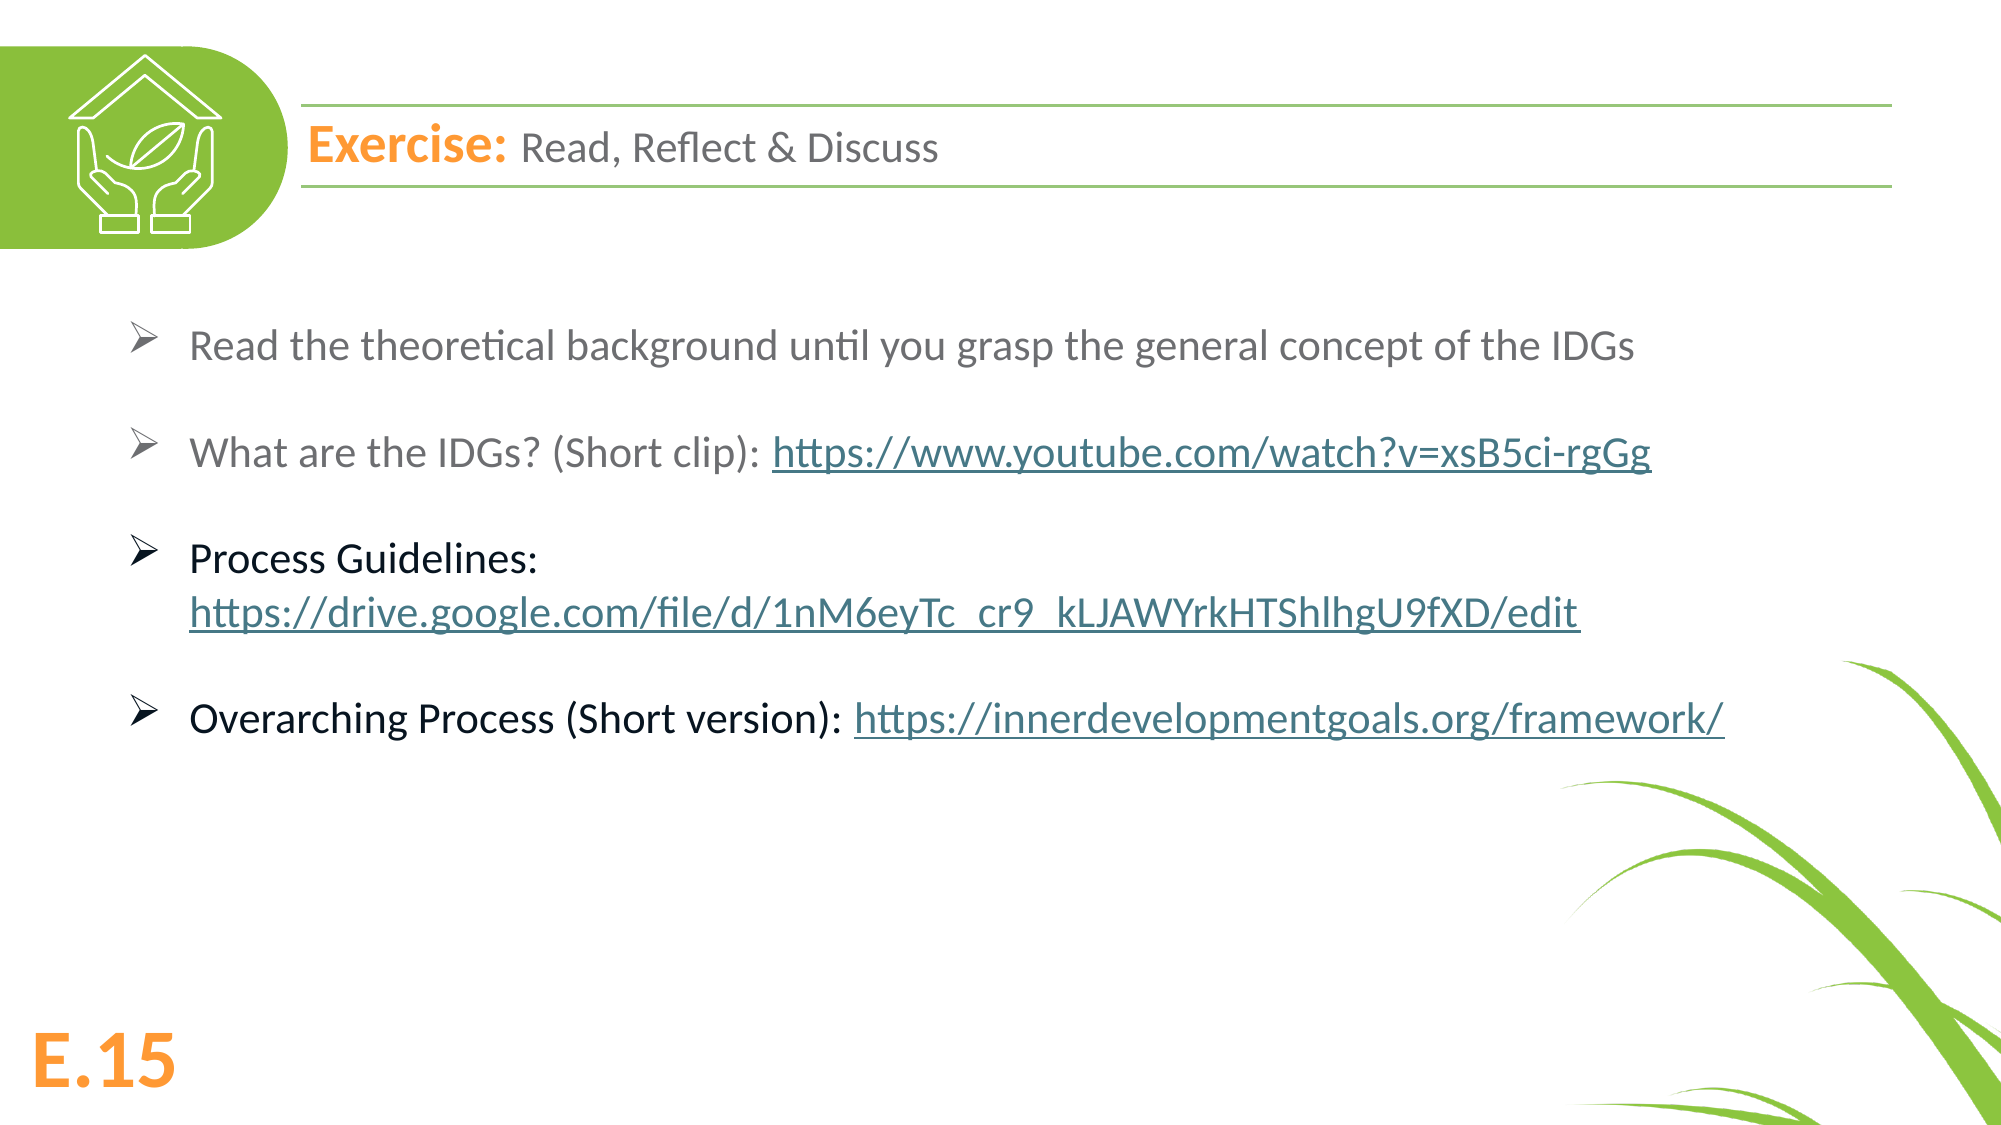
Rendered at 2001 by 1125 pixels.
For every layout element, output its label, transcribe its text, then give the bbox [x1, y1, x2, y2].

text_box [68, 54, 222, 233]
text_box E.15 [11, 1019, 300, 1125]
picture [1515, 660, 2001, 1125]
text_box [0, 46, 288, 249]
list Read the theoretical background until you grasp the general concept of the IDGs What are the IDGs? (Short clip): https://www.youtube.com/watch?v=xsB5ci-rgGg Process Guidelines: https://drive.google.com/file/d/1nM6eyTc_cr9_kLJAWYrkHTShlhgU9fXD/edit Overarching Process (Short version): https://innerdevelopmentgoals.org/framework/ [106, 296, 1763, 998]
list Exercise: Read, Reflect & Discuss [287, 77, 1893, 249]
